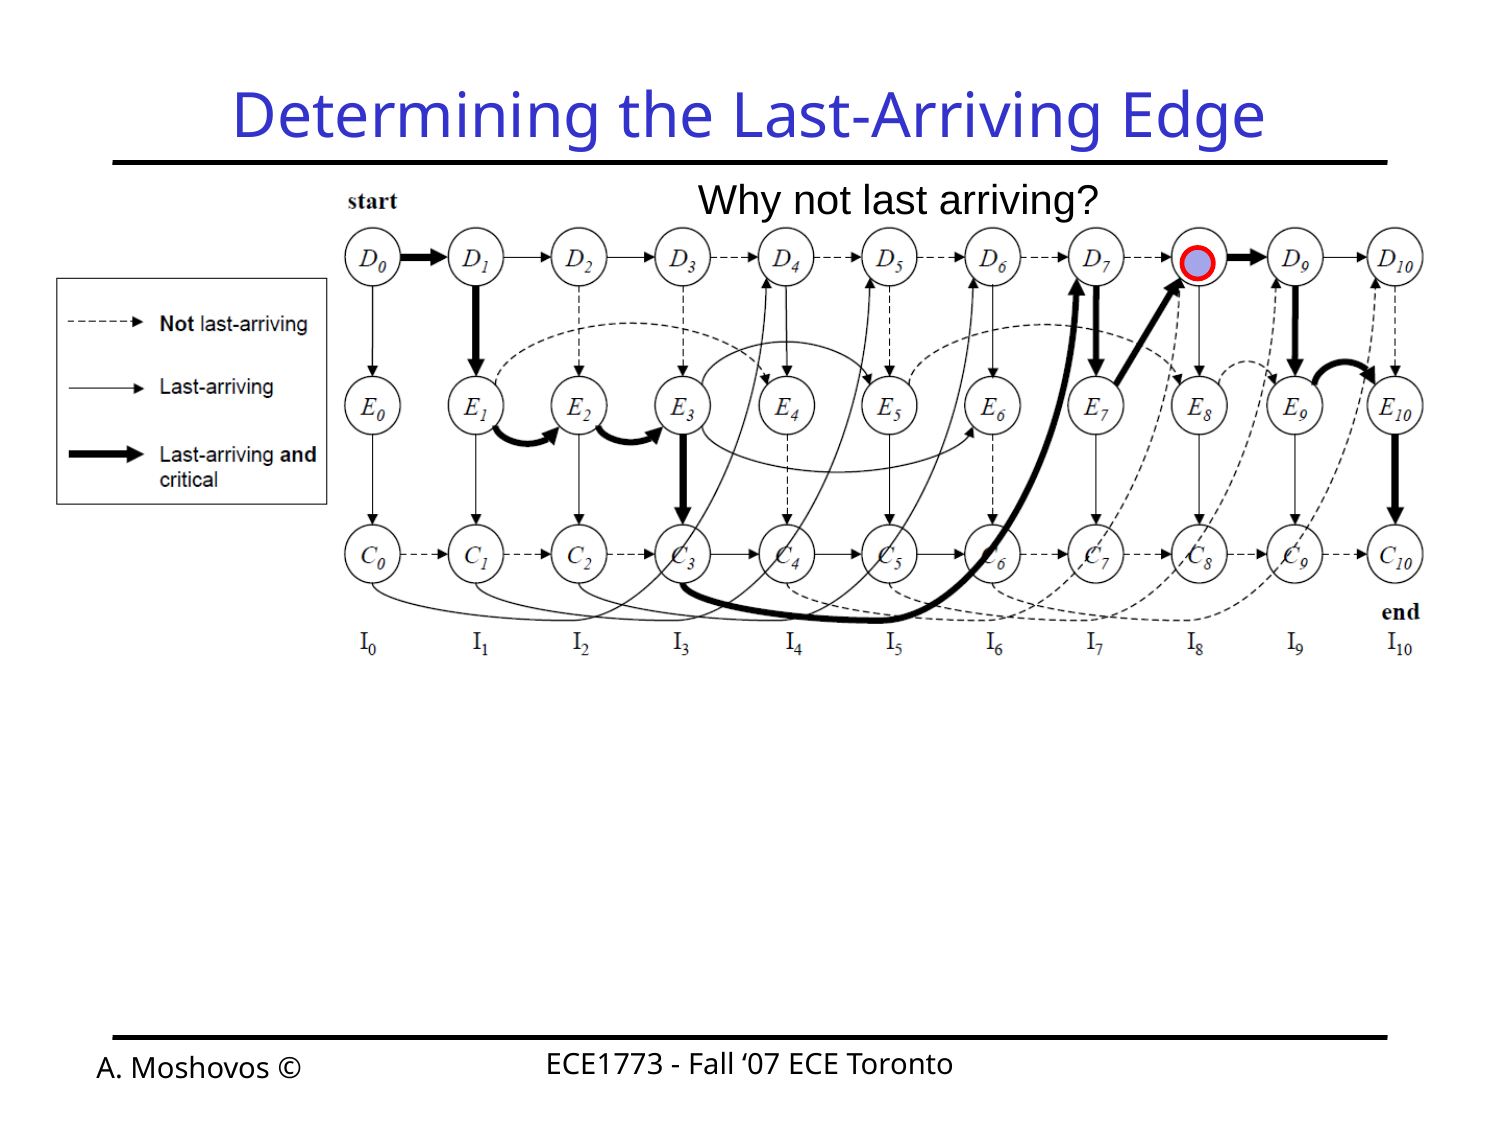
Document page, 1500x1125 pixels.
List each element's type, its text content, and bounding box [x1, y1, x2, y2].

footer ECE1773 - Fall ‘07 ECE Toronto [487, 1037, 1013, 1101]
slide_number A. Moshovos © [81, 1041, 395, 1105]
text_box Why not last arriving? [683, 165, 1115, 189]
picture [23, 190, 1456, 673]
title Determining the Last-Arriving Edge [112, 62, 1388, 163]
